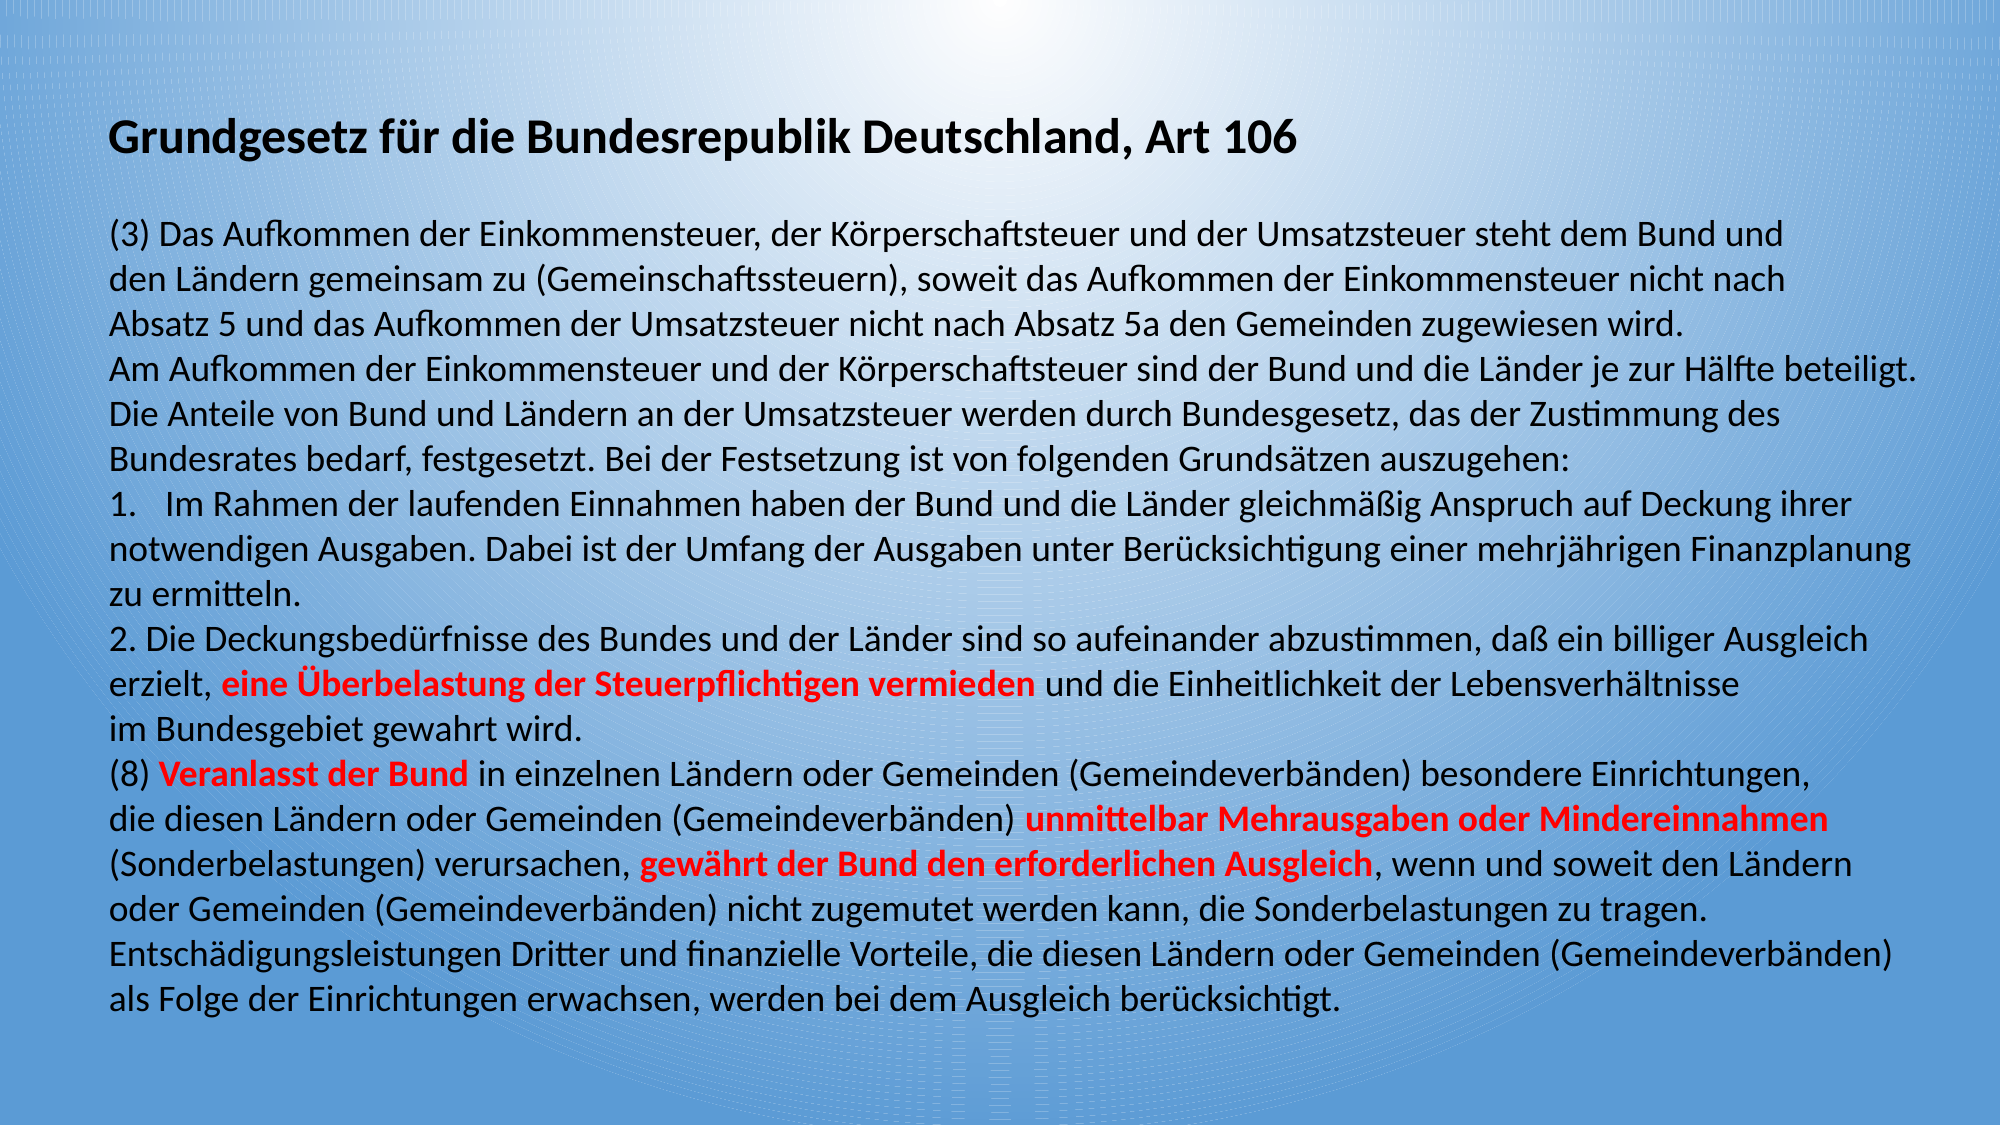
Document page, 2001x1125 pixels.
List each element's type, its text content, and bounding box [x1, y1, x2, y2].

text_box Grundgesetz für die Bundesrepublik Deutschland, Art 106 (3) Das Aufkommen der Einkommensteuer, der Körperschaftsteuer und der Umsatzsteuer steht dem Bund und den Ländern gemeinsam zu (Gemeinschaftssteuern), soweit das Aufkommen der Einkommensteuer nicht nach Absatz 5 und das Aufkommen der Umsatzsteuer nicht nach Absatz 5a den Gemeinden zugewiesen wird. Am Aufkommen der Einkommensteuer und der Körperschaftsteuer sind der Bund und die Länder je zur Hälfte beteiligt. Die Anteile von Bund und Ländern an der Umsatzsteuer werden durch Bundesgesetz, das der Zustimmung des Bundesrates bedarf, festgesetzt. Bei der Festsetzung ist von folgenden Grundsätzen auszugehen: Im Rahmen der laufenden Einnahmen haben der Bund und die Länder gleichmäßig Anspruch auf Deckung ihrer notwendigen Ausgaben. Dabei ist der Umfang der Ausgaben unter Berücksichtigung einer mehrjährigen Finanzplanung zu ermitteln. 2. Die Deckungsbedürfnisse des Bundes und der Länder sind so aufeinander abzustimmen, daß ein billiger Ausgleich erzielt, eine Überbelastung der Steuerpflichtigen vermieden und die Einheitlichkeit der Lebensverhältnisse im Bundesgebiet gewahrt wird. (8) Veranlasst der Bund in einzelnen Ländern oder Gemeinden (Gemeindeverbänden) besondere Einrichtungen, die diesen Ländern oder Gemeinden (Gemeindeverbänden) unmittelbar Mehrausgaben oder Mindereinnahmen (Sonderbelastungen) verursachen, gewährt der Bund den erforderlichen Ausgleich, wenn und soweit den Ländern oder Gemeinden (Gemeindeverbänden) nicht zugemutet werden kann, die Sonderbelastungen zu tragen. Entschädigungsleistungen Dritter und finanzielle Vorteile, die diesen Ländern oder Gemeinden (Gemeindeverbänden) als Folge der Einrichtungen erwachsen, werden bei dem Ausgleich berücksichtigt. [93, 96, 2000, 1027]
